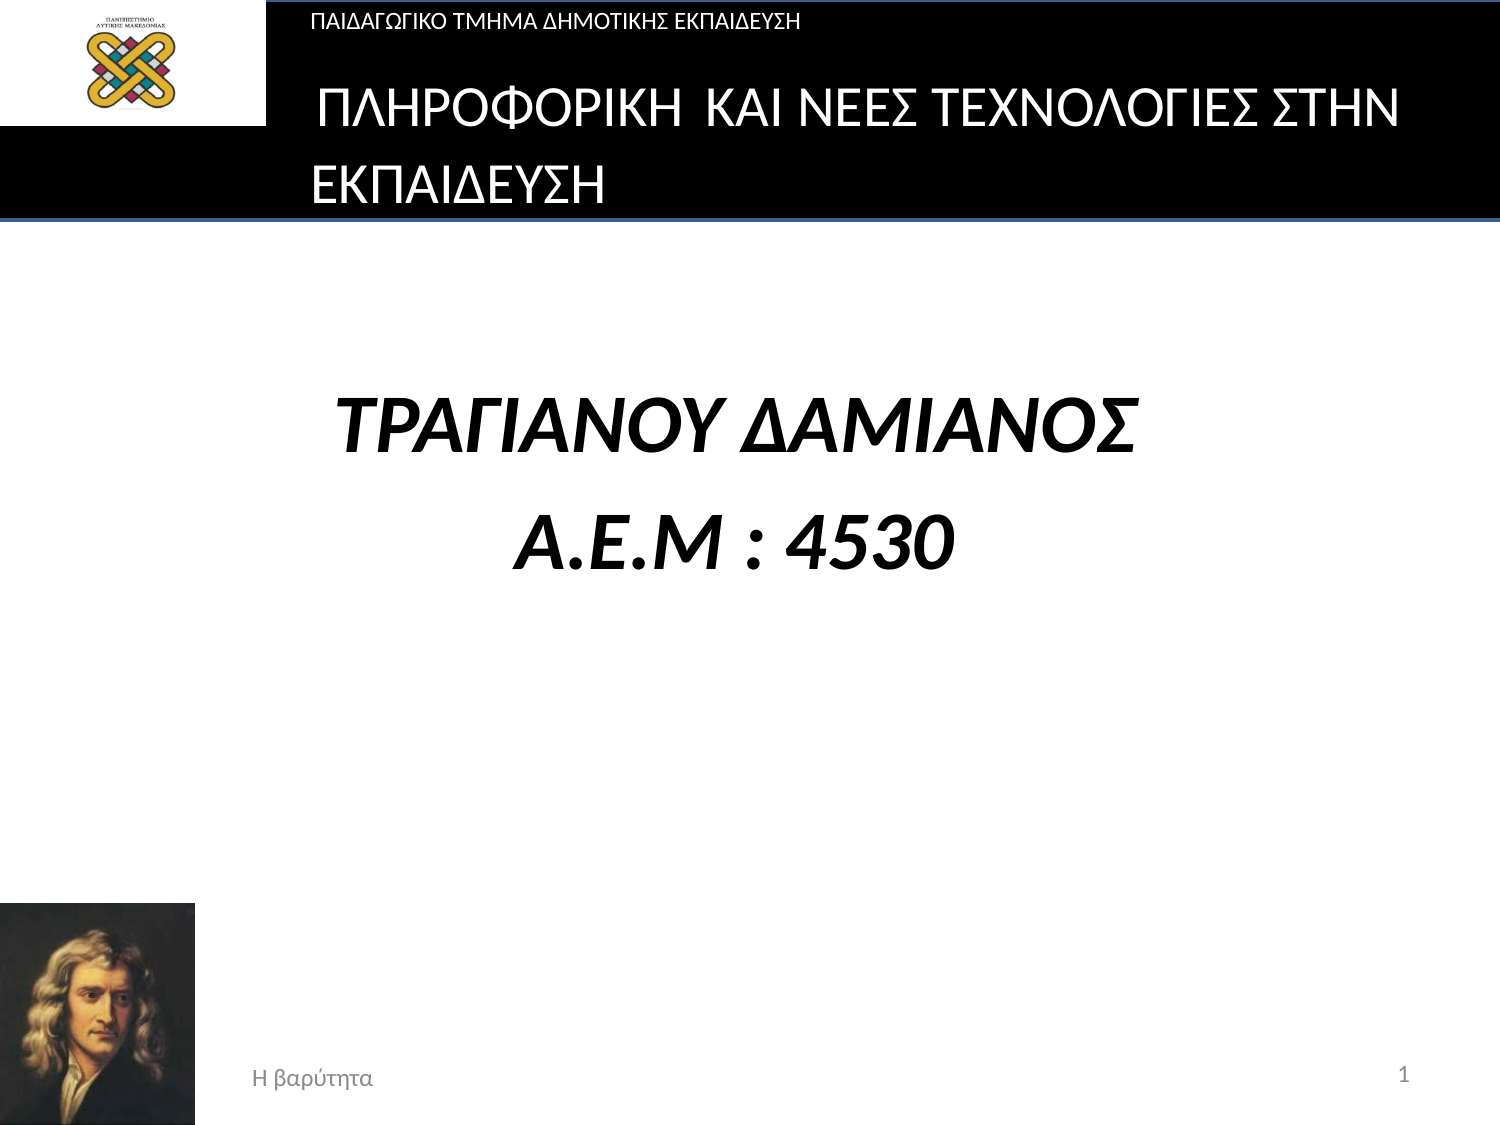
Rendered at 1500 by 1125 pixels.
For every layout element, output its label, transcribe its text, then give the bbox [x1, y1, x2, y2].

text_box ΠΑΙΔΑΓΩΓΙΚΟ ΤΜΗΜΑ ΔΗΜΟΤΙΚΗΣ ΕΚΠΑΙΔΕΥΣΗ ΠΛΗΡΟΦΟΡΙΚΗ ΚΑΙ ΝΕΕΣ ΤΕΧΝΟΛΟΓΙΕΣ ΣΤΗΝ ΕΚΠΑΙΔΕΥΣΗ [0, 0, 1500, 222]
picture [0, 0, 266, 126]
slide_number 1 [1074, 1042, 1425, 1103]
subtitle ΤΡΑΓΙΑΝΟΥ ΔΑΜΙΑΝΟΣ Α.Ε.Μ : 4530 [194, 361, 1275, 752]
footer Η βαρύτητα [200, 1046, 431, 1107]
picture [0, 902, 196, 1125]
